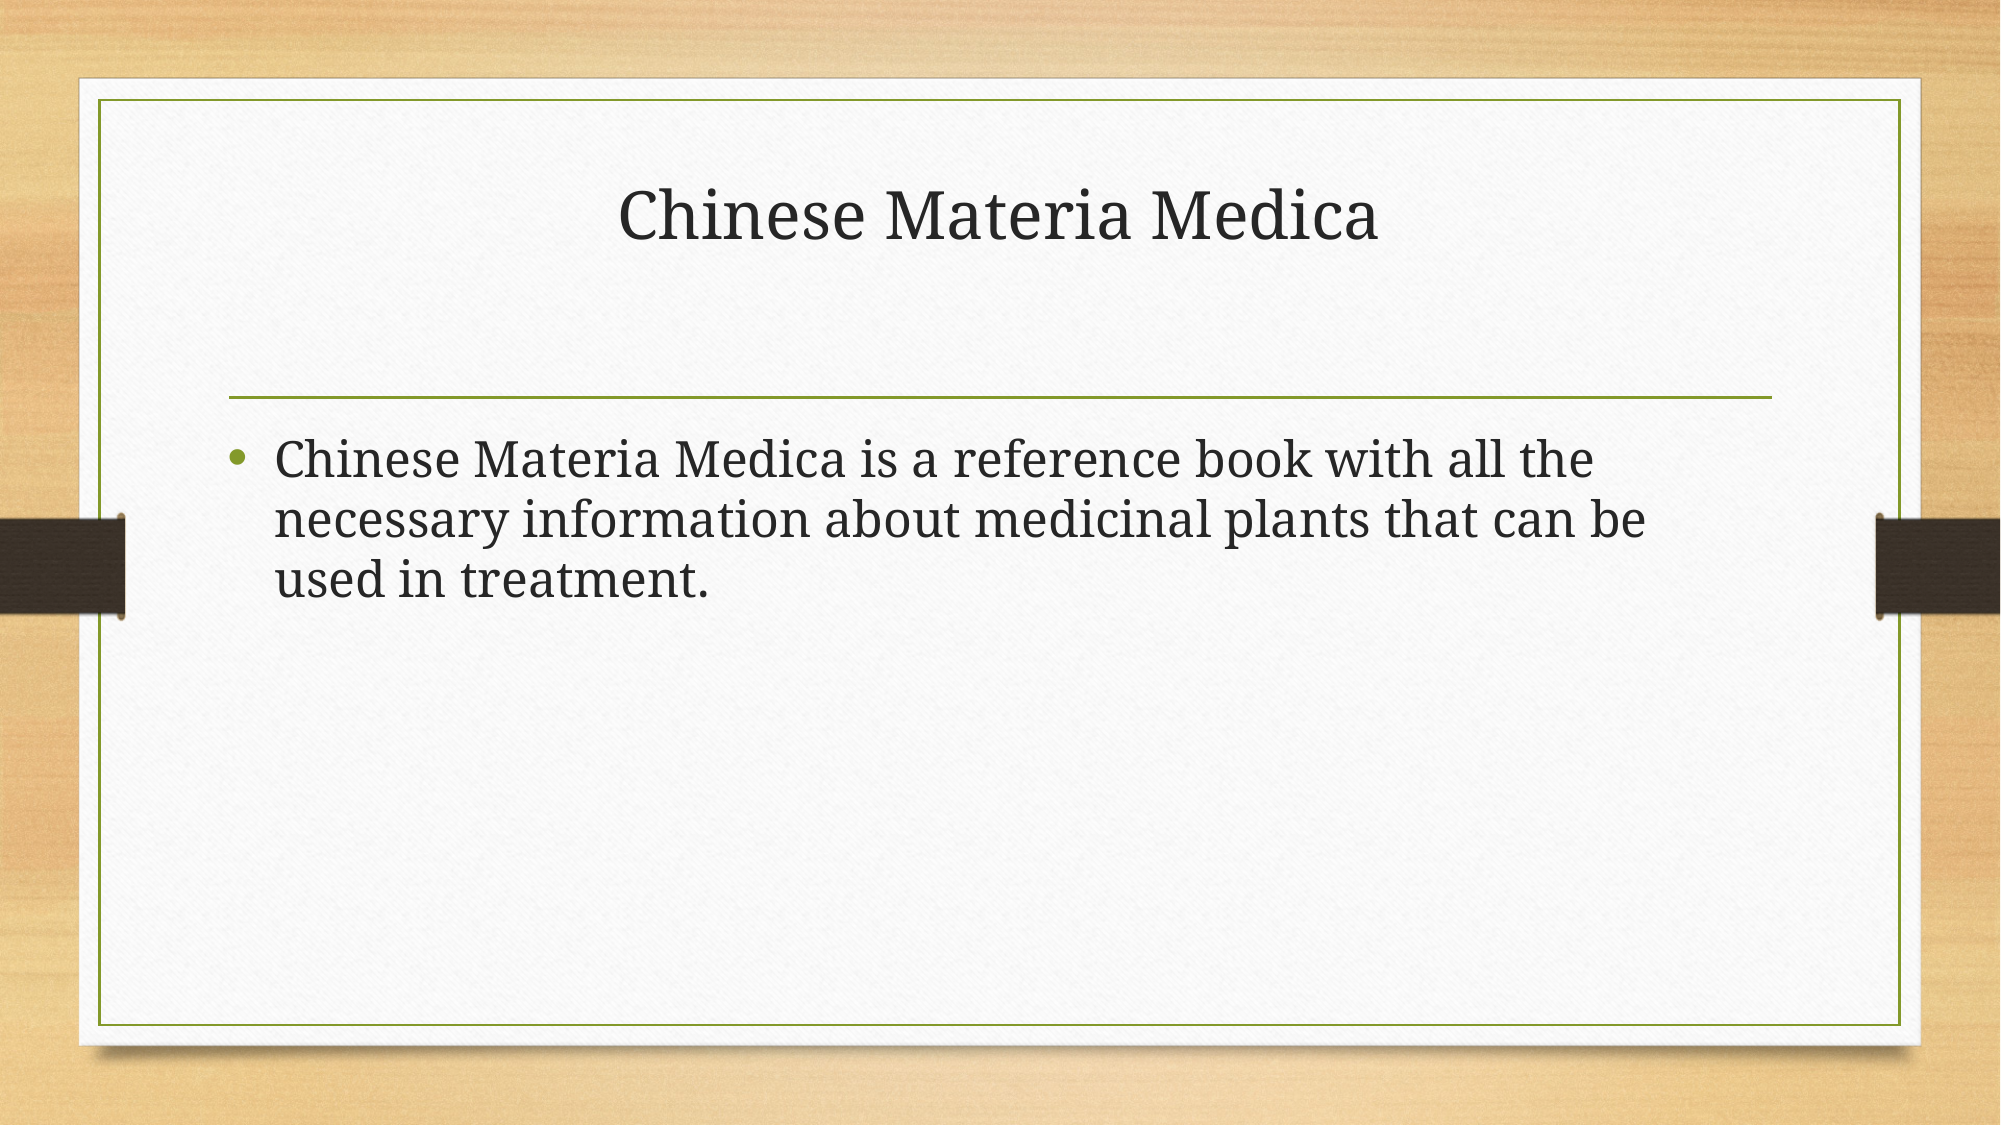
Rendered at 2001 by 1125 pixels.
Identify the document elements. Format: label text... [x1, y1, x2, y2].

title Chinese Materia Medica [212, 161, 1788, 375]
list Chinese Materia Medica is a reference book with all the necessary information about medicinal plants that can be used in treatment. [212, 419, 1788, 964]
picture [0, 0, 2001, 1125]
